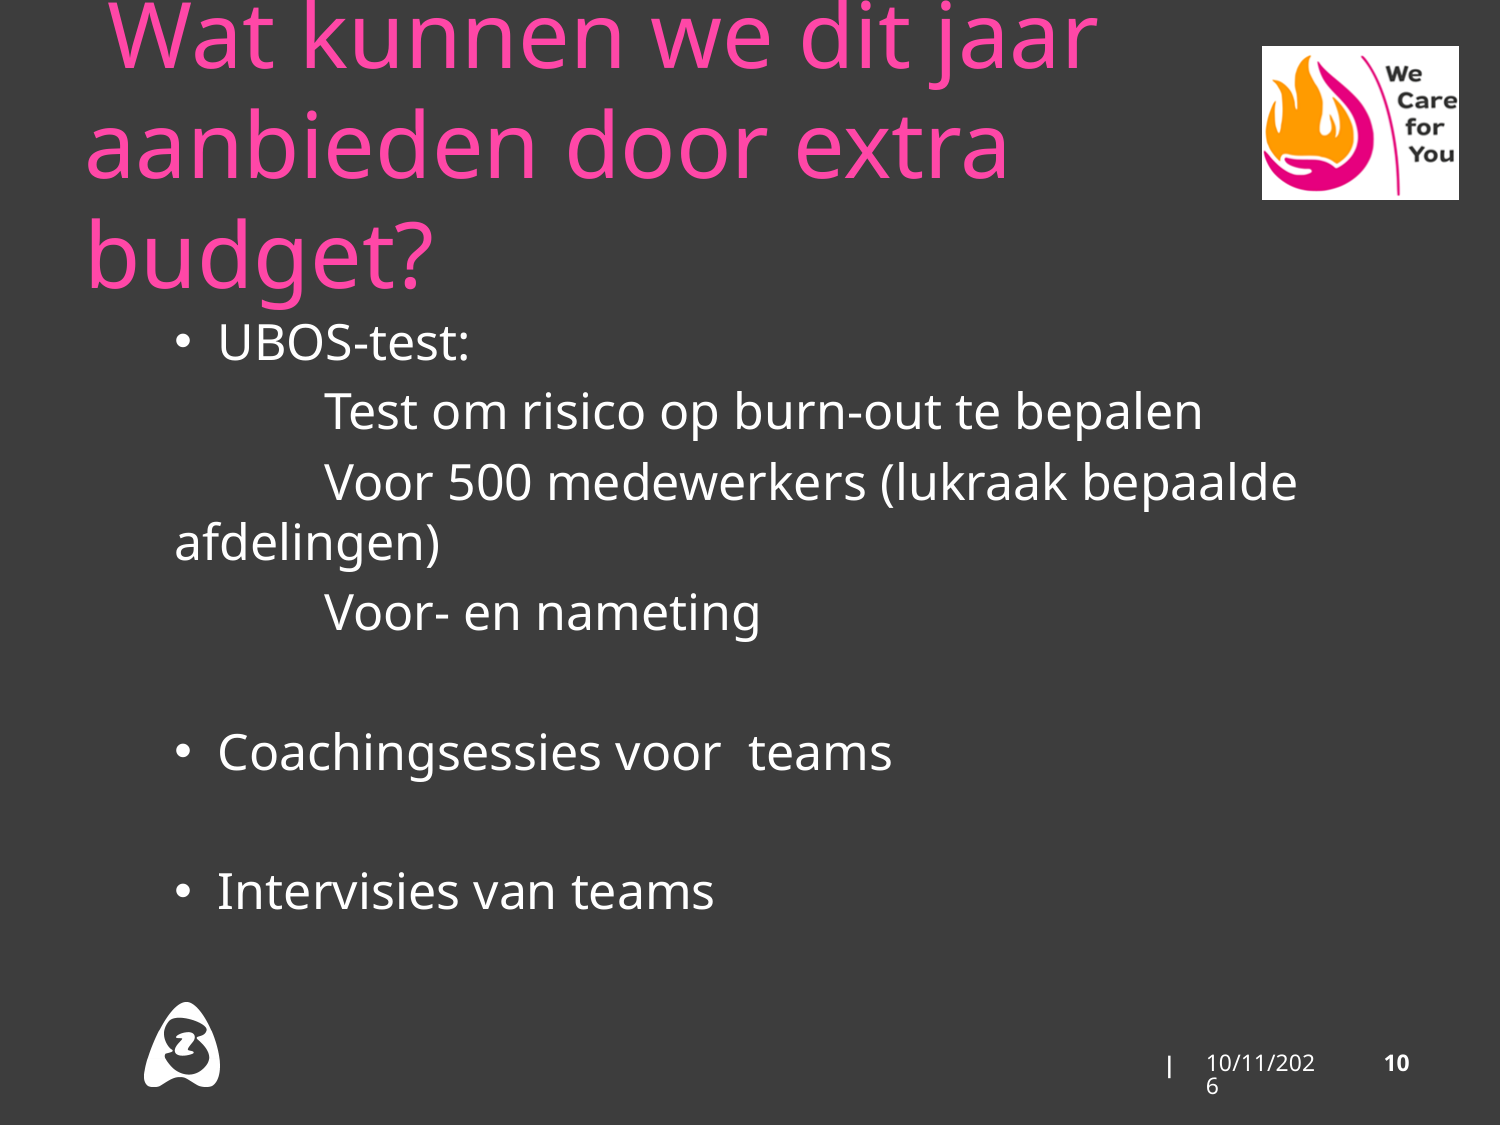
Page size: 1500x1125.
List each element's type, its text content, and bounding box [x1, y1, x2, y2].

picture [1262, 46, 1459, 201]
picture [144, 1002, 220, 1087]
title Wat kunnen we dit jaar aanbieden door extra budget? [69, 48, 1341, 236]
slide_number 10 [1337, 1034, 1425, 1095]
footer | [879, 1034, 1191, 1095]
list UBOS-test: Test om risico op burn-out te bepalen Voor 500 medewerkers (lukraak bepaalde afdelingen) Voor- en nameting Coachingsessies voor teams Intervisies van teams [159, 232, 1431, 953]
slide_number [1191, 1034, 1337, 1095]
